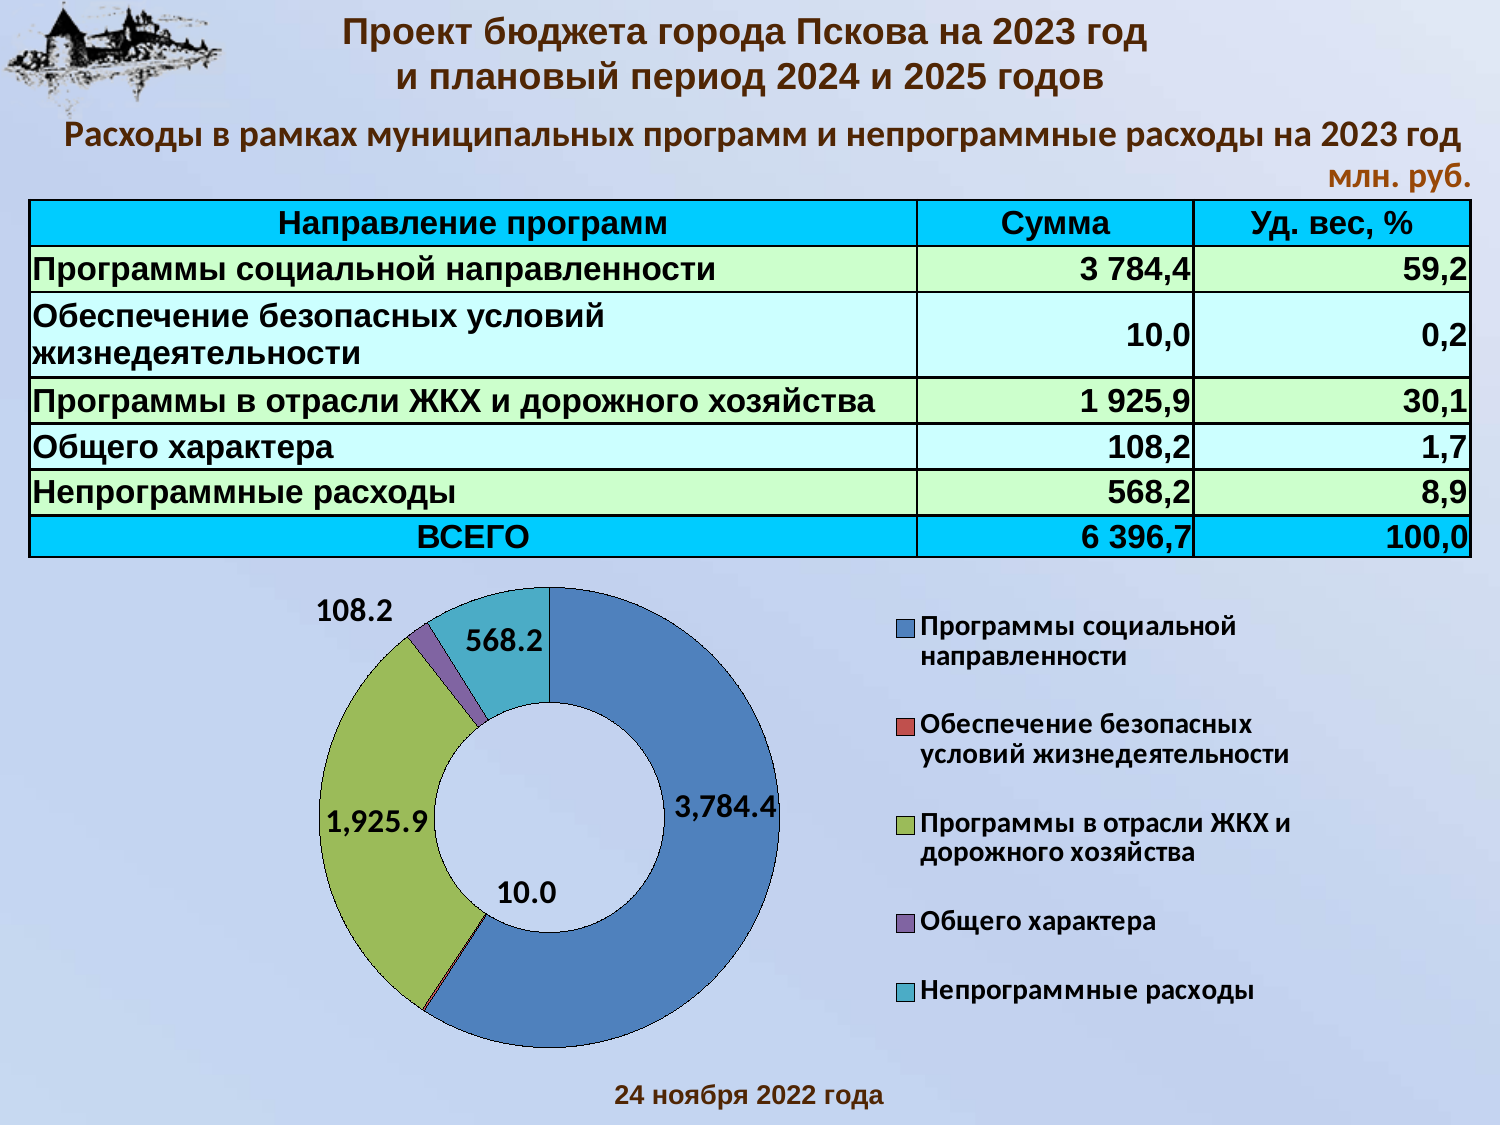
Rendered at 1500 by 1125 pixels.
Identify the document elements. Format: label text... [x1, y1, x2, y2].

table_cell 8,9 [1195, 471, 1469, 514]
table_cell 10,0 [918, 293, 1192, 376]
text_box Расходы в рамках муниципальных программ и непрограммные расходы на 2023 год [49, 101, 1477, 161]
table_cell 1,7 [1195, 425, 1469, 468]
table_cell Обеспечение безопасных условий жизнедеятельности [31, 293, 916, 376]
table_cell Программы в отрасли ЖКХ и дорожного хозяйства [31, 379, 916, 422]
table_cell 108,2 [918, 425, 1192, 468]
table_cell 0,2 [1195, 293, 1469, 376]
table_cell Непрограммные расходы [31, 471, 916, 514]
text_box Проект бюджета города Пскова на 2023 год и плановый период 2024 и 2025 годов [0, 0, 1500, 105]
table_cell 100,0 [1195, 517, 1469, 556]
table_cell 59,2 [1195, 247, 1469, 291]
chart [182, 574, 1329, 1048]
table_cell Программы социальной направленности [31, 247, 916, 291]
table_header Направление программ [31, 201, 916, 245]
text_box млн. руб. [1312, 144, 1488, 203]
table_cell 568,2 [918, 471, 1192, 514]
table_header Уд. вес, % [1195, 201, 1469, 245]
text_box 24 ноября 2022 года [0, 1069, 1499, 1117]
table_cell 6 396,7 [918, 517, 1192, 556]
table_cell 1 925,9 [918, 379, 1192, 422]
picture [0, 105, 1500, 1125]
table_cell 3 784,4 [918, 247, 1192, 291]
table_cell Общего характера [31, 425, 916, 468]
table_cell 30,1 [1195, 379, 1469, 422]
table_header Сумма [918, 201, 1192, 245]
table_cell ВСЕГО [31, 517, 916, 556]
